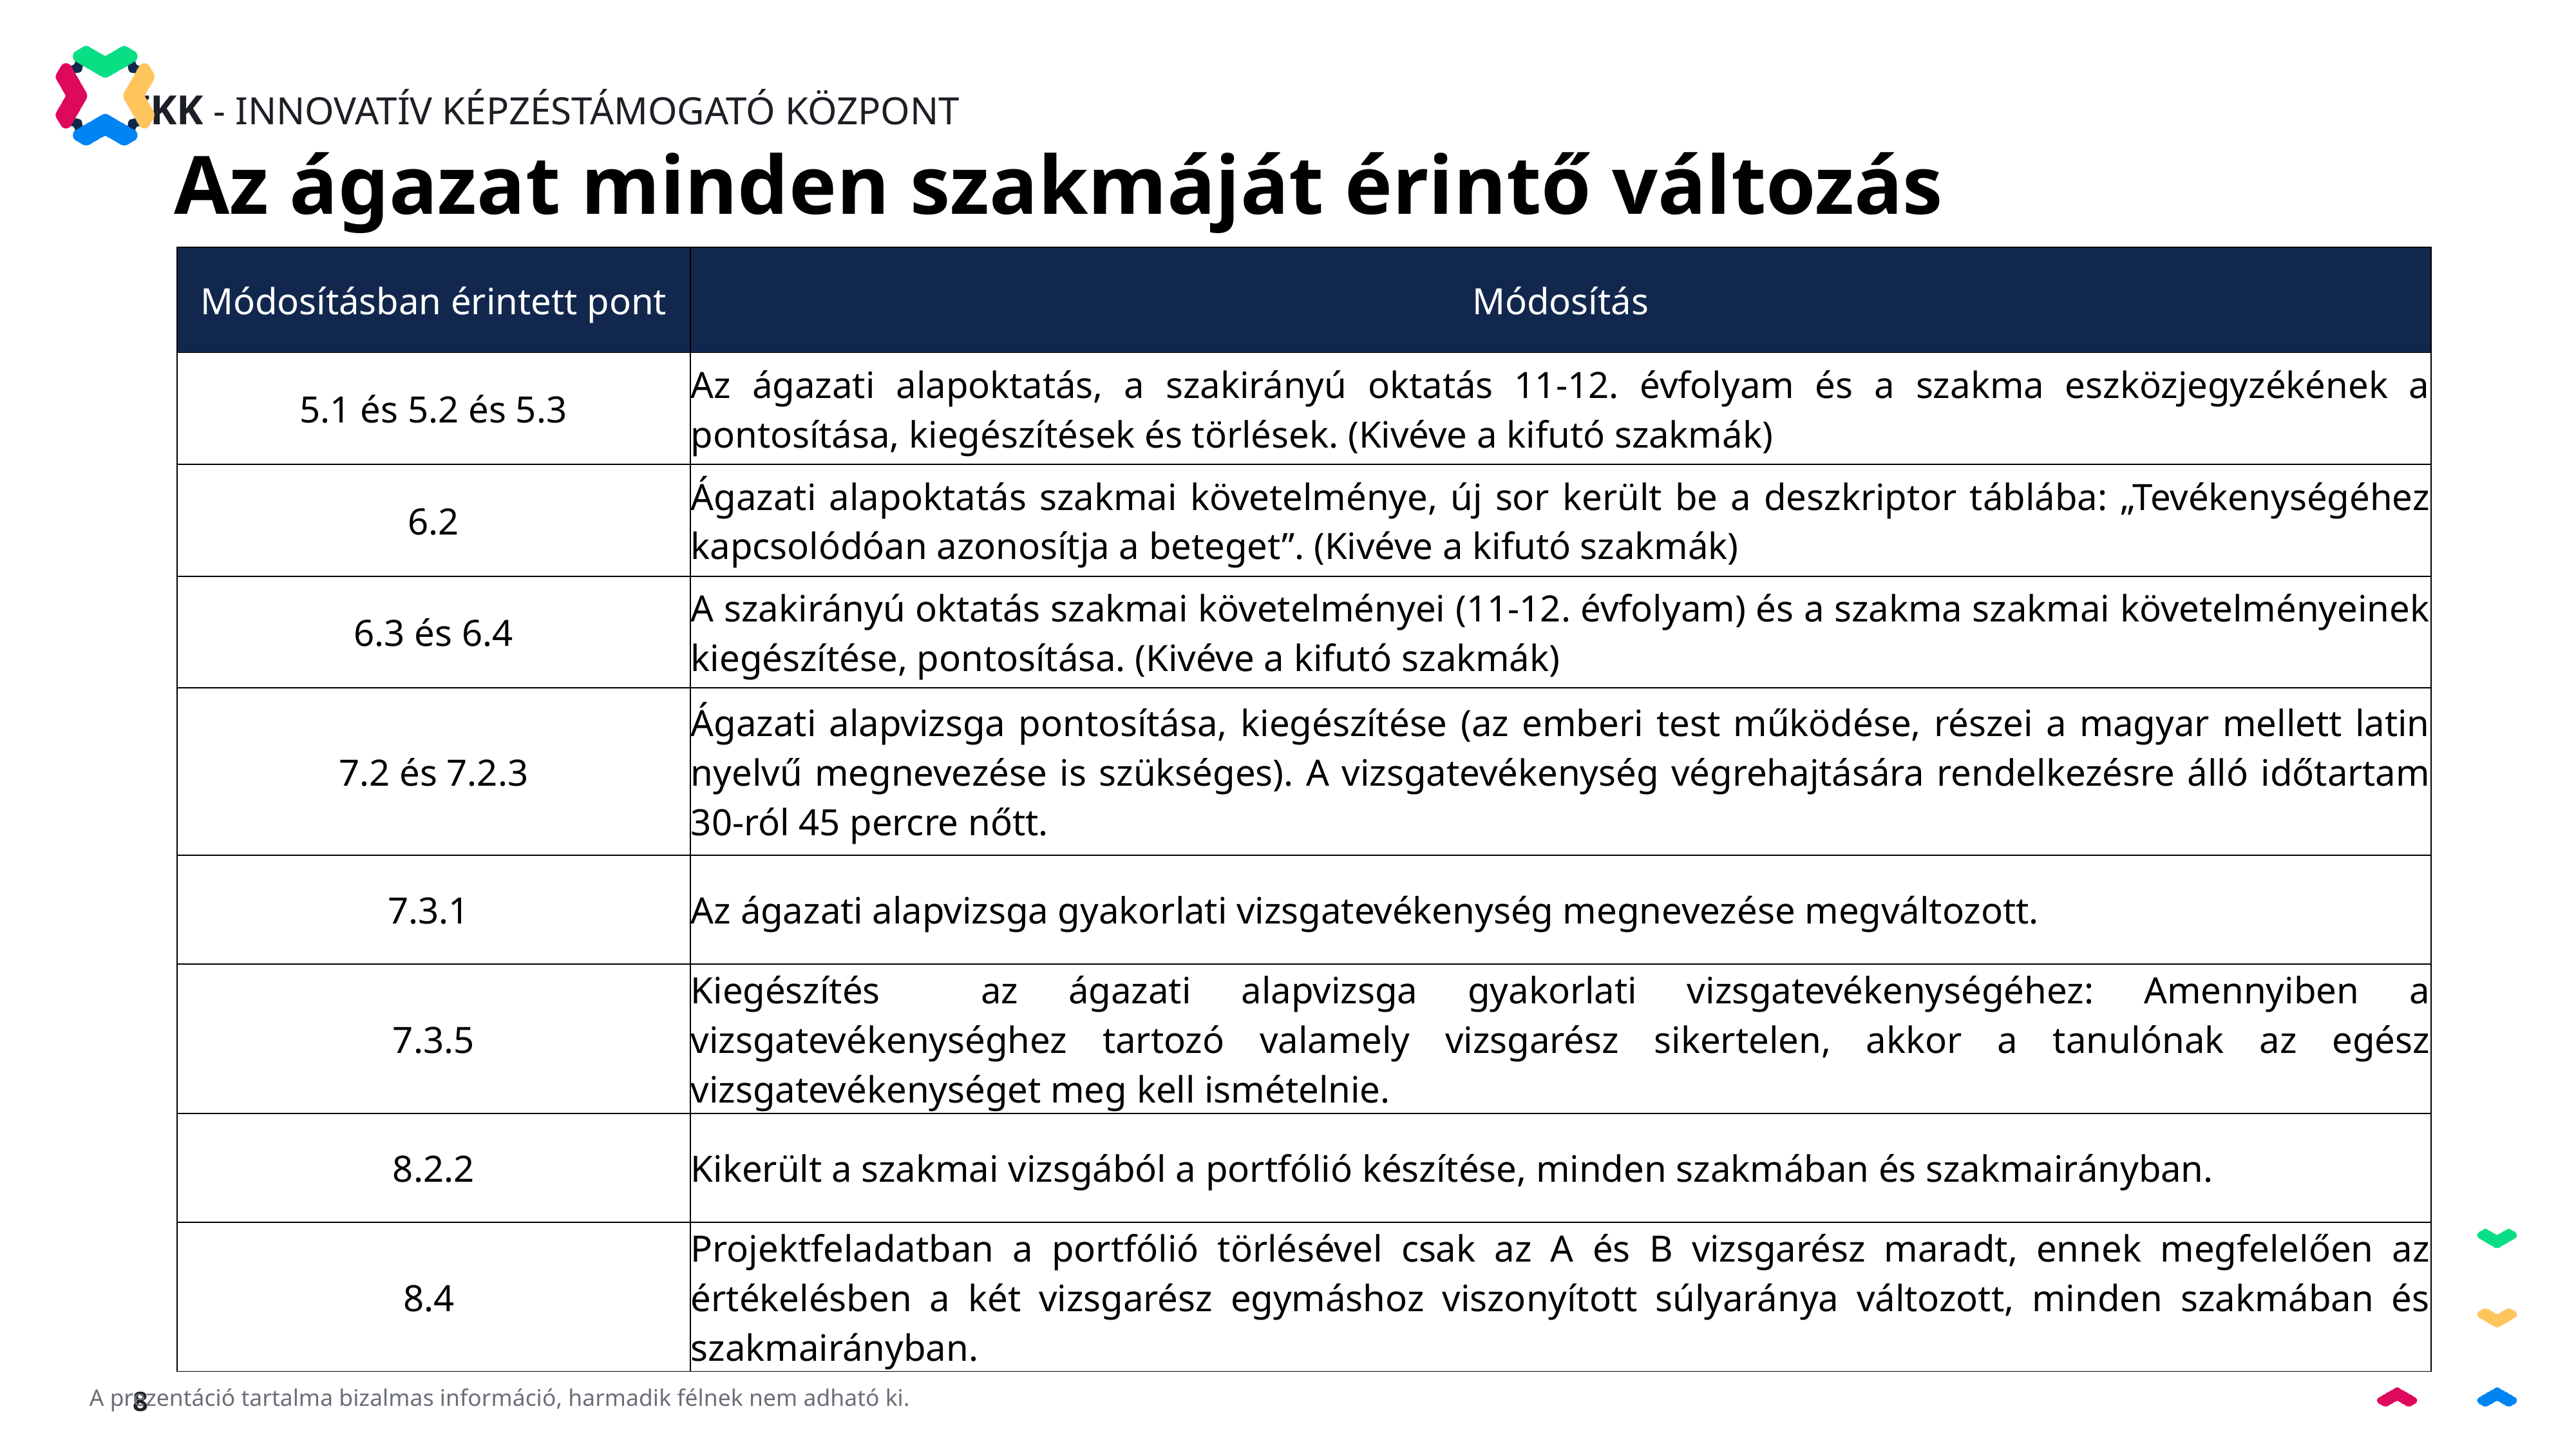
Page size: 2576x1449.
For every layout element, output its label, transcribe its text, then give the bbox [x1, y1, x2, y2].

picture [2377, 1229, 2517, 1406]
picture [55, 46, 155, 146]
table_cell 7.2 és 7.2.3 [178, 688, 690, 855]
table_cell Projektfeladatban a portfólió törlésével csak az A és B vizsgarész maradt, ennek megfelelően az értékelésben a két vizsgarész egymáshoz viszonyított súlyaránya változott, minden szakmában és szakmairányban. [691, 1223, 2430, 1371]
table_cell Ágazati alapvizsga pontosítása, kiegészítése (az emberi test működése, részei a magyar mellett latin nyelvű megnevezése is szükséges). A vizsgatevékenység végrehajtására rendelkezésre álló időtartam 30-ról 45 percre nőtt. [691, 688, 2430, 855]
table_cell Az ágazati alapoktatás, a szakirányú oktatás 11-12. évfolyam és a szakma eszközjegyzékének a pontosítása, kiegészítések és törlések. (Kivéve a kifutó szakmák) [691, 353, 2430, 464]
table_cell 8.4 [178, 1223, 690, 1371]
table_header Módosítás [691, 248, 2430, 352]
table_header Módosításban érintett pont [178, 248, 690, 352]
table_cell 7.3.1 [178, 856, 690, 963]
table_cell Az ágazati alapvizsga gyakorlati vizsgatevékenység megnevezése megváltozott. [691, 856, 2430, 963]
table_cell 5.1 és 5.2 és 5.3 [178, 353, 690, 464]
table_cell Kiegészítés az ágazati alapvizsga gyakorlati vizsgatevékenységéhez: Amennyiben a vizsgatevékenységhez tartozó valamely vizsgarész sikertelen, akkor a tanulónak az egész vizsgatevékenységet meg kell ismételnie. [691, 965, 2430, 1113]
table_cell Ágazati alapoktatás szakmai követelménye, új sor került be a deszkriptor táblába: „Tevékenységéhez kapcsolódóan azonosítja a beteget”. (Kivéve a kifutó szakmák) [691, 465, 2430, 576]
list Az ágazat minden szakmáját érintő változás [174, 133, 2334, 247]
table_cell 6.2 [178, 465, 690, 576]
table_cell 7.3.5 [178, 965, 690, 1113]
table_cell Kikerült a szakmai vizsgából a portfólió készítése, minden szakmában és szakmairányban. [691, 1114, 2430, 1222]
table_cell A szakirányú oktatás szakmai követelményei (11-12. évfolyam) és a szakma szakmai követelményeinek kiegészítése, pontosítása. (Kivéve a kifutó szakmák) [691, 577, 2430, 687]
table_cell 8.2.2 [178, 1114, 690, 1222]
table_cell 6.3 és 6.4 [178, 577, 690, 687]
